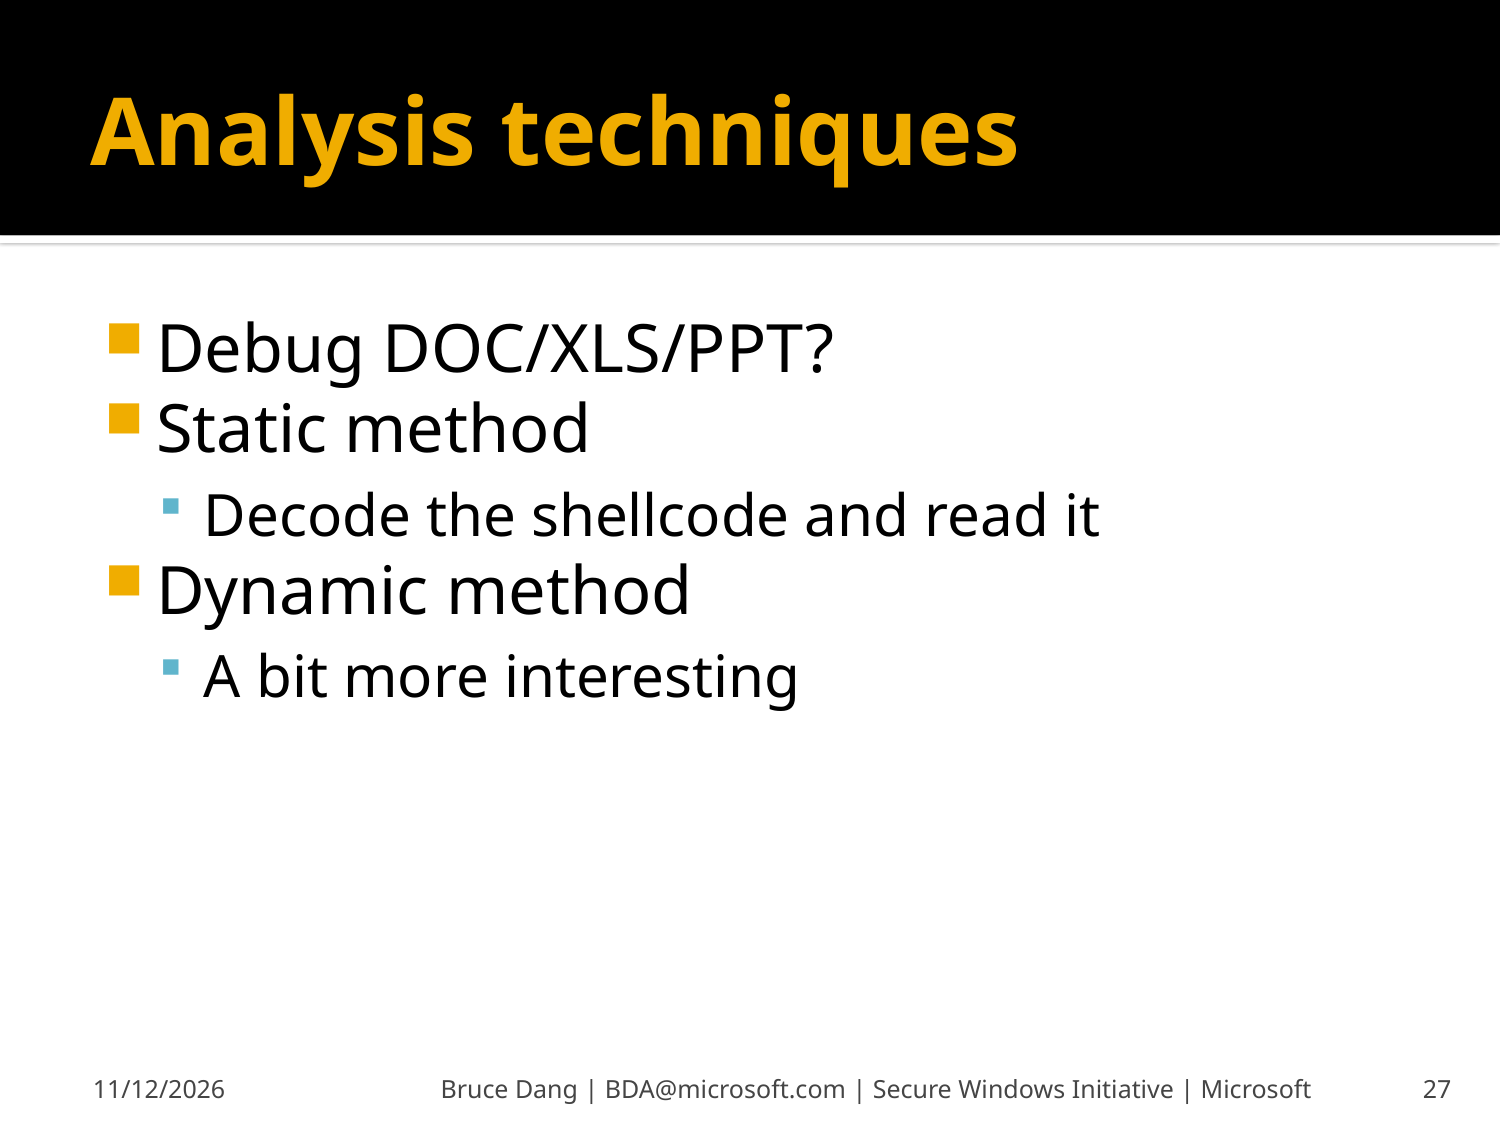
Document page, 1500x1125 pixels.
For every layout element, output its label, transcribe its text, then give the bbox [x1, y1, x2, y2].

title Analysis techniques [75, 25, 1425, 231]
slide_number 27 [1345, 1062, 1467, 1108]
footer Bruce Dang | BDA@microsoft.com | Secure Windows Initiative | Microsoft [433, 1062, 1337, 1108]
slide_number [75, 1062, 425, 1108]
list Debug DOC/XLS/PPT? Static method Decode the shellcode and read it Dynamic method A bit more interesting [75, 291, 1425, 1050]
